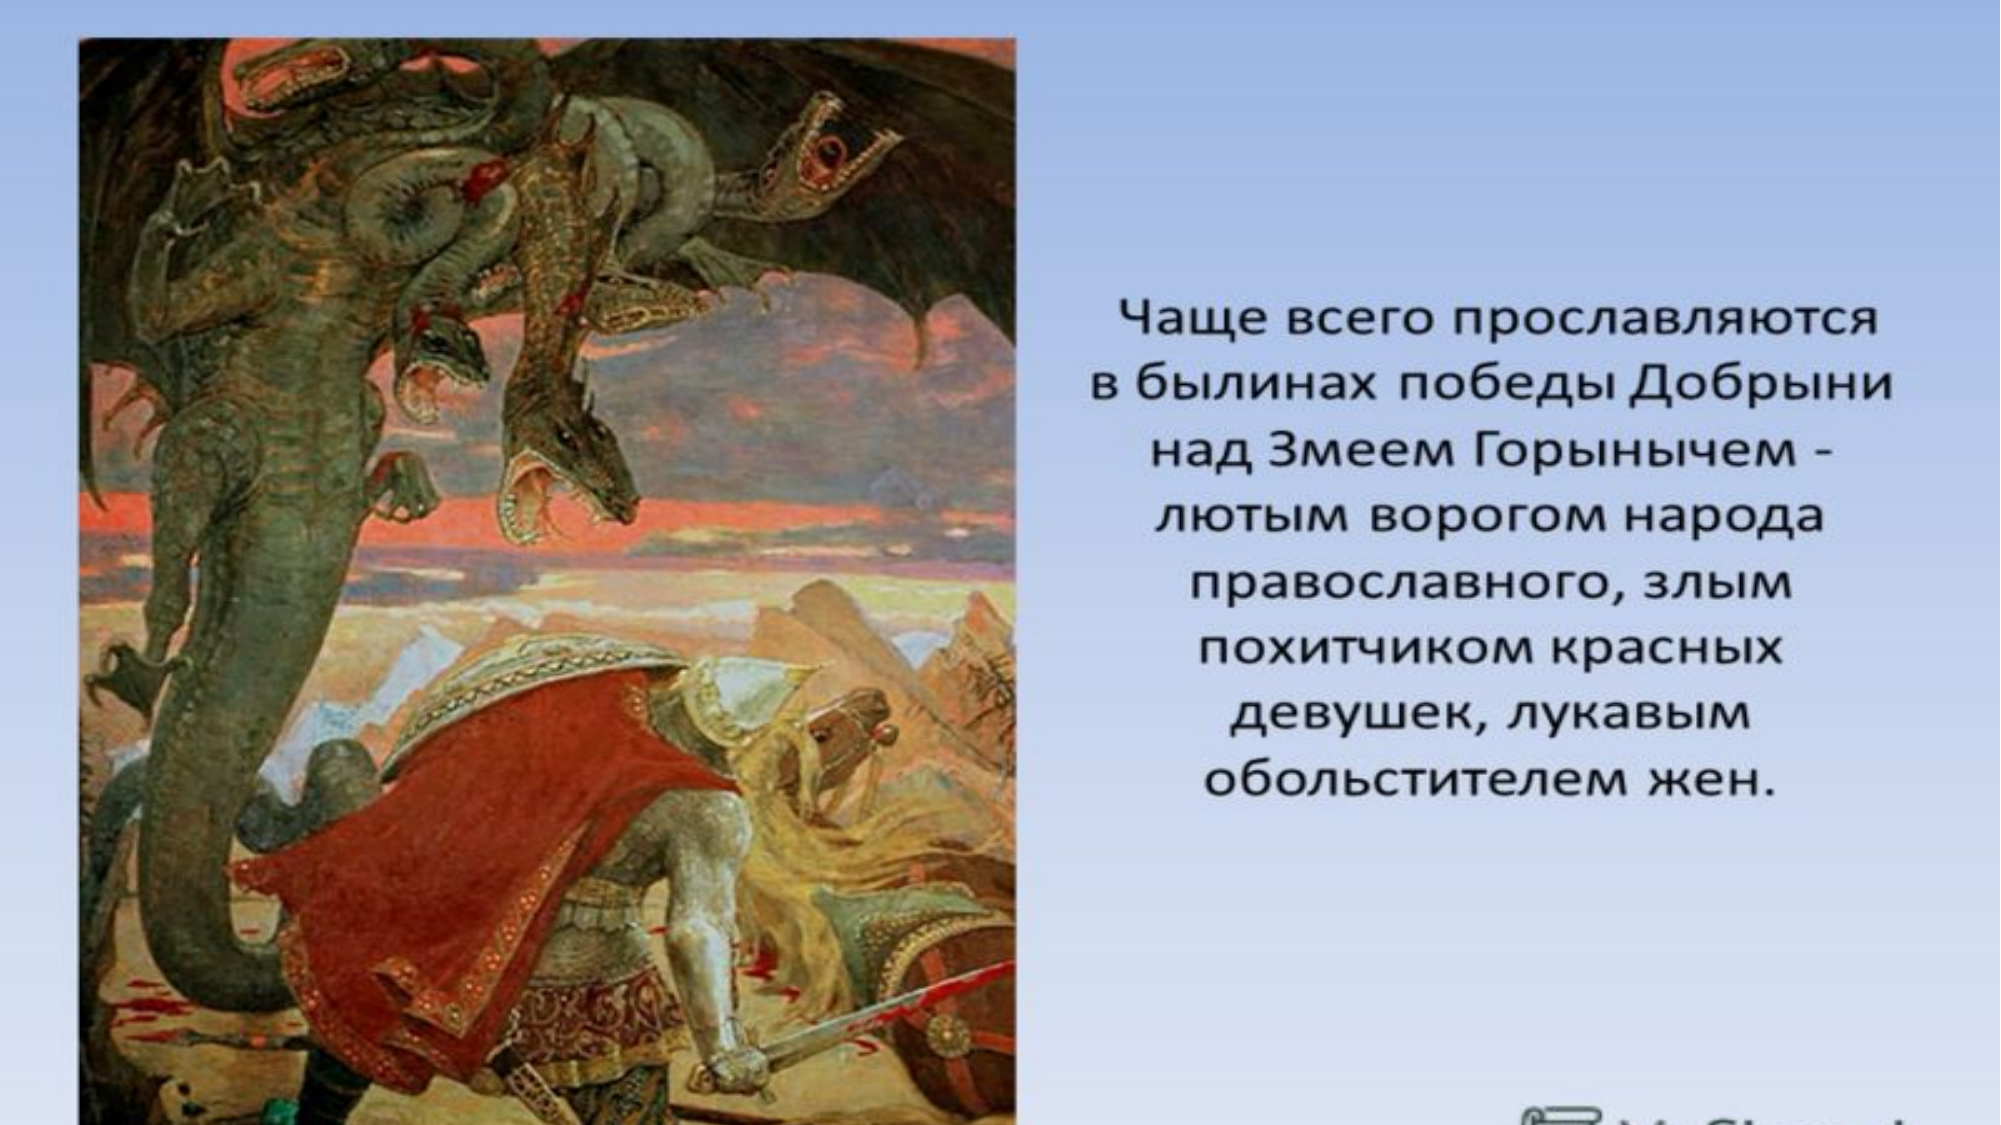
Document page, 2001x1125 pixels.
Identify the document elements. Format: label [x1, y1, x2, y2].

list [0, 0, 2000, 1125]
